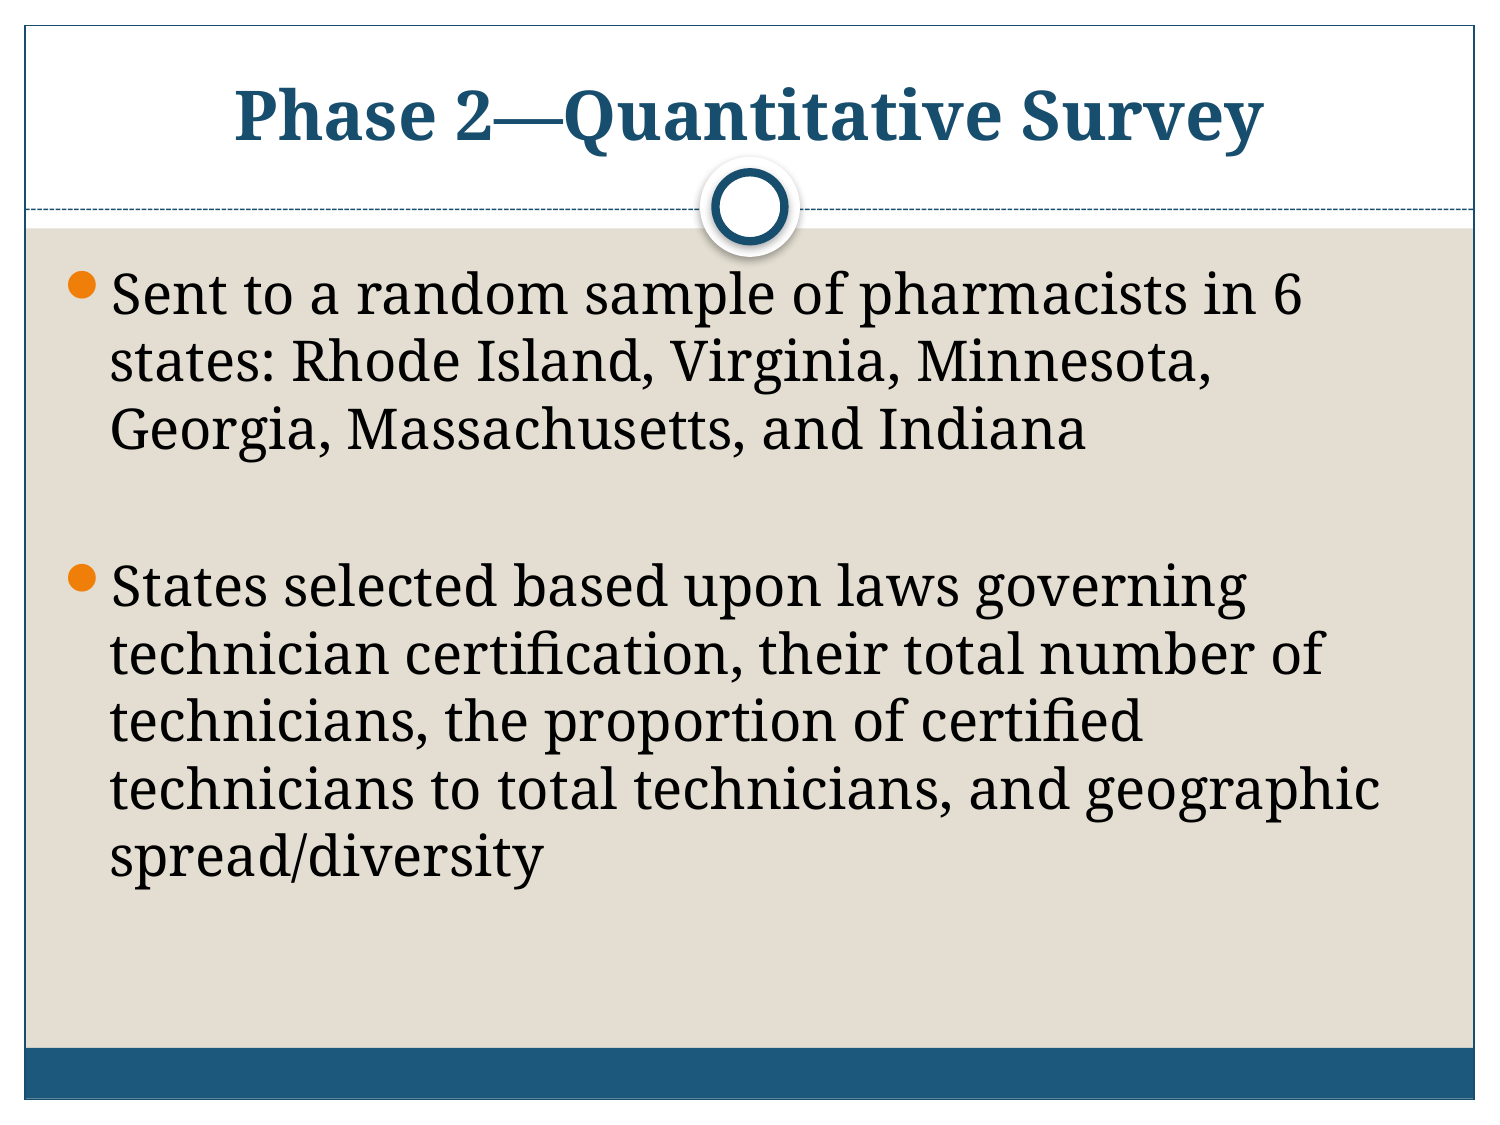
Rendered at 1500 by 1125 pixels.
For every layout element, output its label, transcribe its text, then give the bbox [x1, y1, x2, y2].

list Sent to a random sample of pharmacists in 6 states: Rhode Island, Virginia, Minnesota, Georgia, Massachusetts, and Indiana States selected based upon laws governing technician certification, their total number of technicians, the proportion of certified technicians to total technicians, and geographic spread/diversity [49, 250, 1445, 1001]
title Phase 2—Quantitative Survey [49, 37, 1450, 162]
